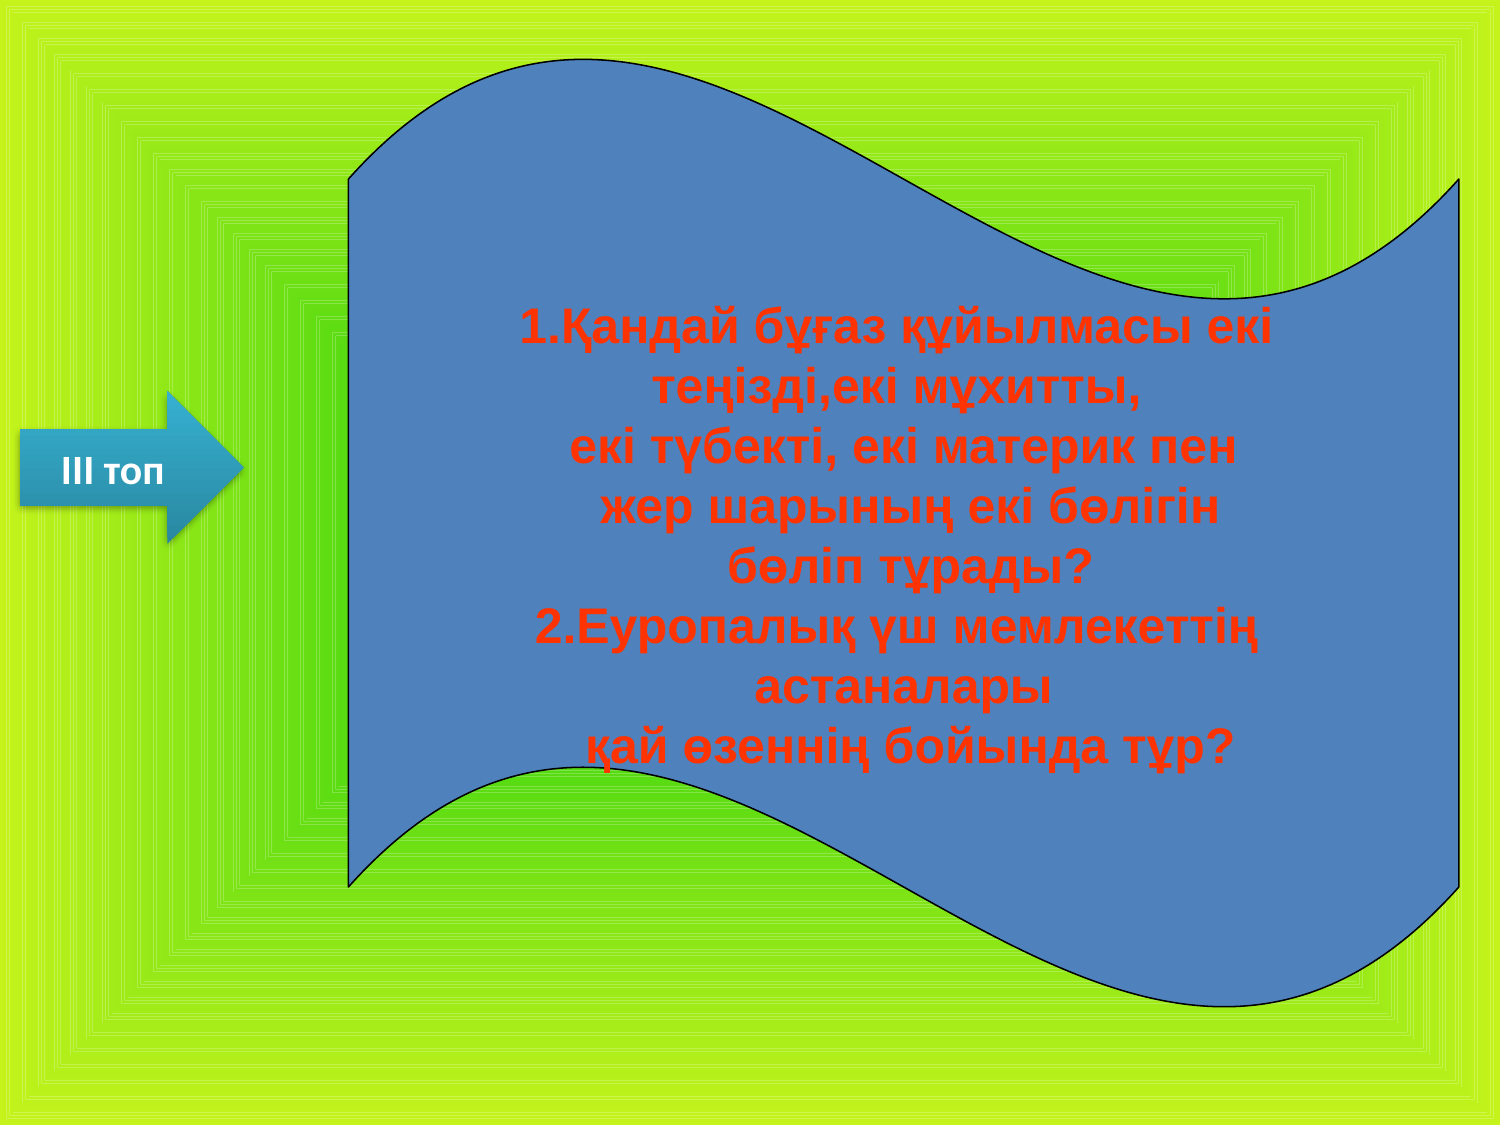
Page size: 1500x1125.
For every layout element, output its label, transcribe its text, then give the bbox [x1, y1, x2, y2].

text_box 1.Қандай бұғаз құйылмасы екі теңізді,екі мұхитты, екі түбекті, екі материк пен жер шарының екі бөлігін бөліп тұрады? 2.Еуропалық үш мемлекеттің астаналары қай өзеннің бойында тұр? [348, 59, 1459, 1007]
text_box ІІІ топ [20, 391, 244, 544]
